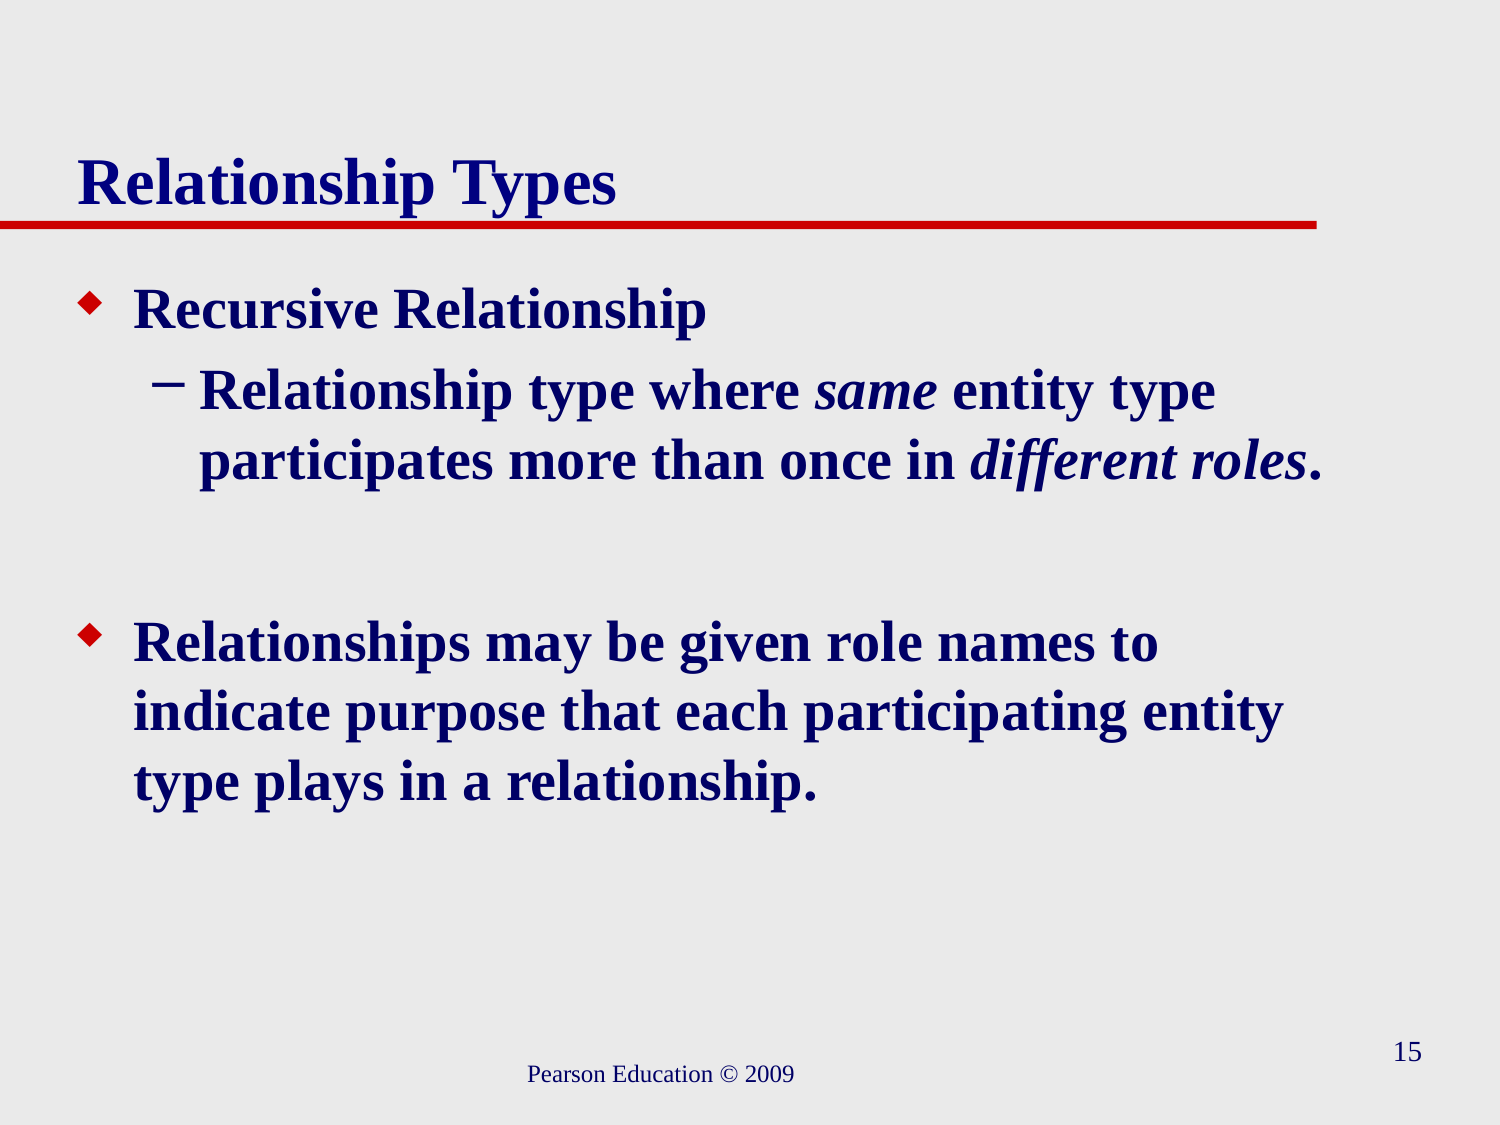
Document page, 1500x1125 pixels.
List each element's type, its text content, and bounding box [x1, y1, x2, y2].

list Recursive Relationship Relationship type where same entity type participates more than once in different roles. Relationships may be given role names to indicate purpose that each participating entity type plays in a relationship. [62, 262, 1351, 938]
slide_number 15 [1125, 1012, 1438, 1088]
text_box Pearson Education © 2009 [512, 1050, 1038, 1095]
title Relationship Types [62, 43, 1338, 226]
